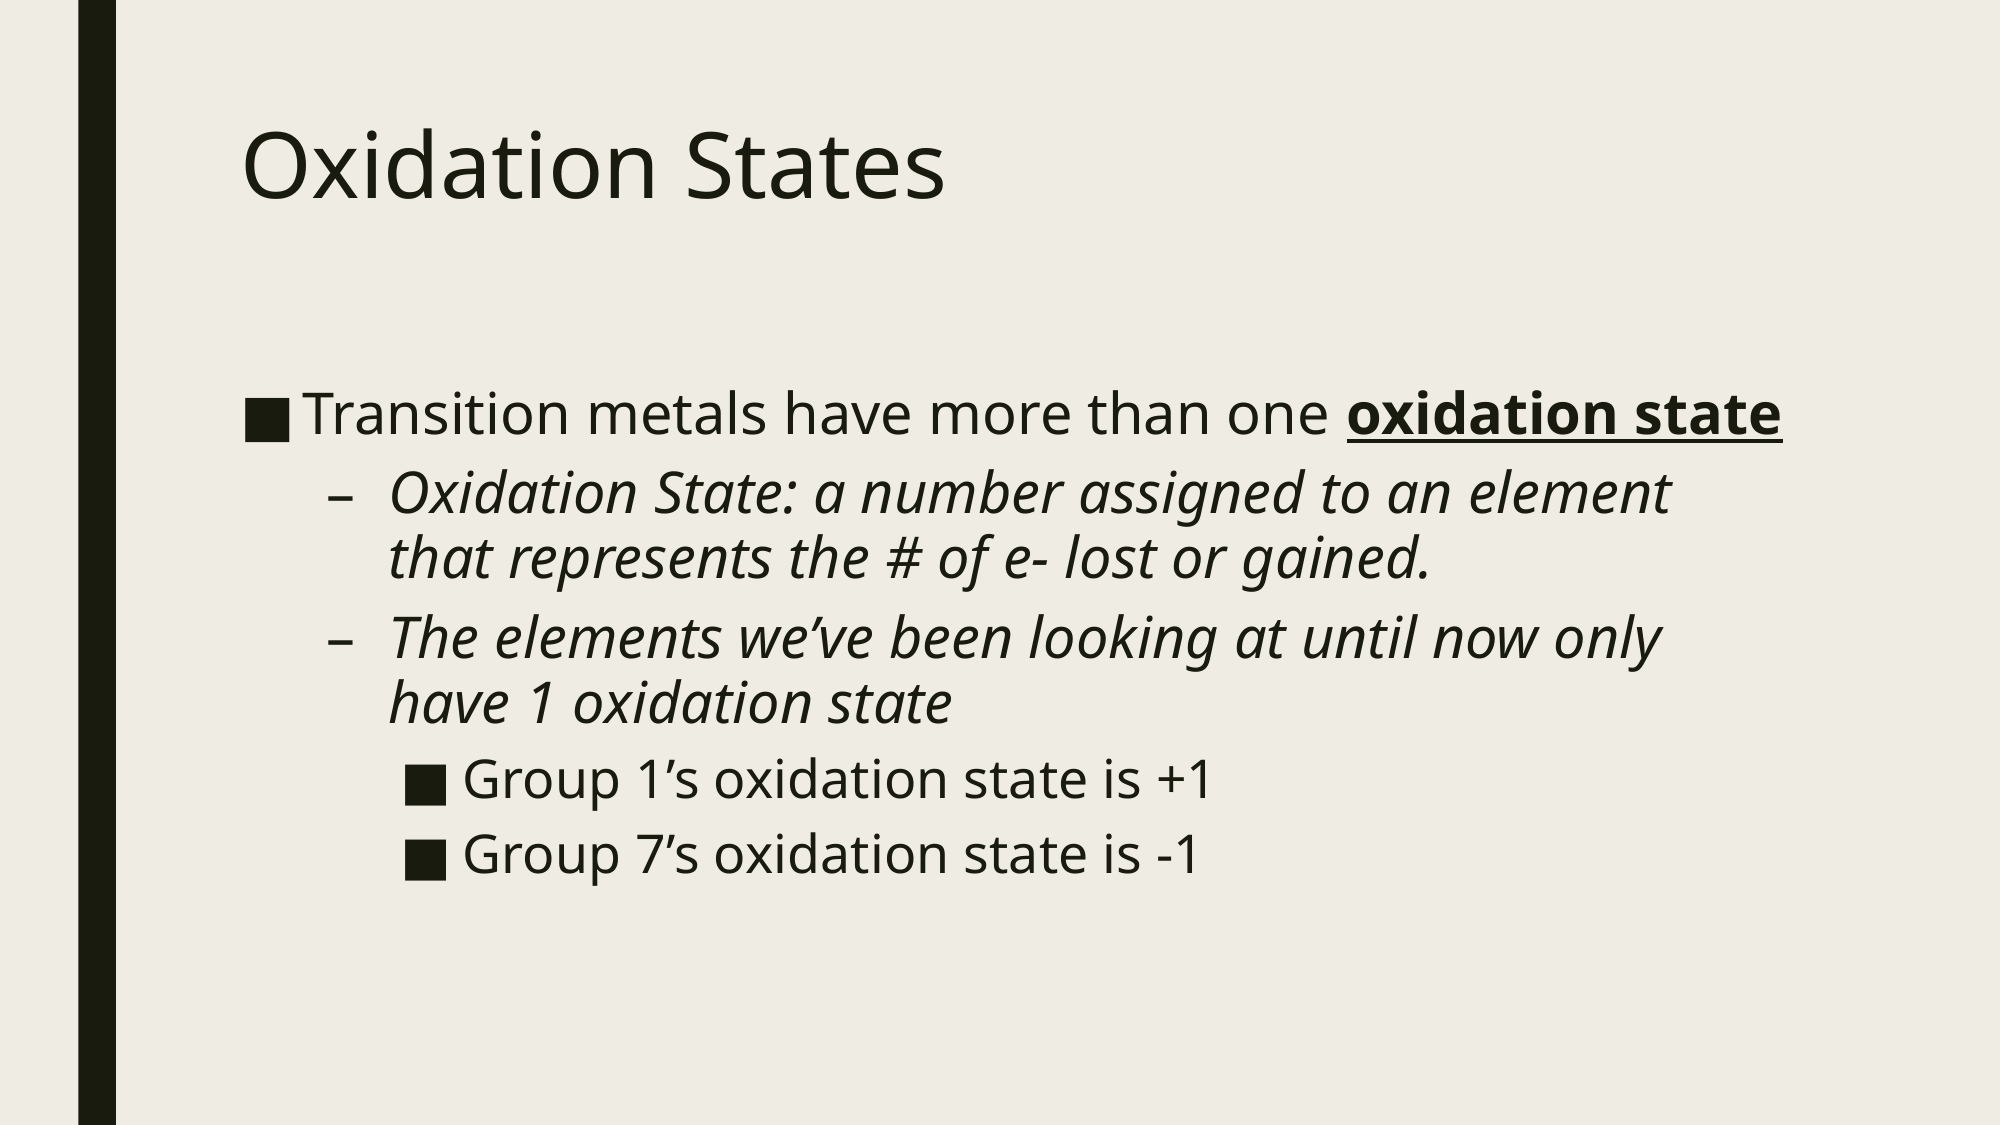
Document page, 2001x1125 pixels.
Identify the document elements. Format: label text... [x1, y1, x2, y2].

title Oxidation States [225, 112, 1800, 357]
list Transition metals have more than one oxidation state Oxidation State: a number assigned to an element that represents the # of e- lost or gained. The elements we’ve been looking at until now only have 1 oxidation state Group 1’s oxidation state is +1 Group 7’s oxidation state is -1 [225, 375, 1800, 963]
